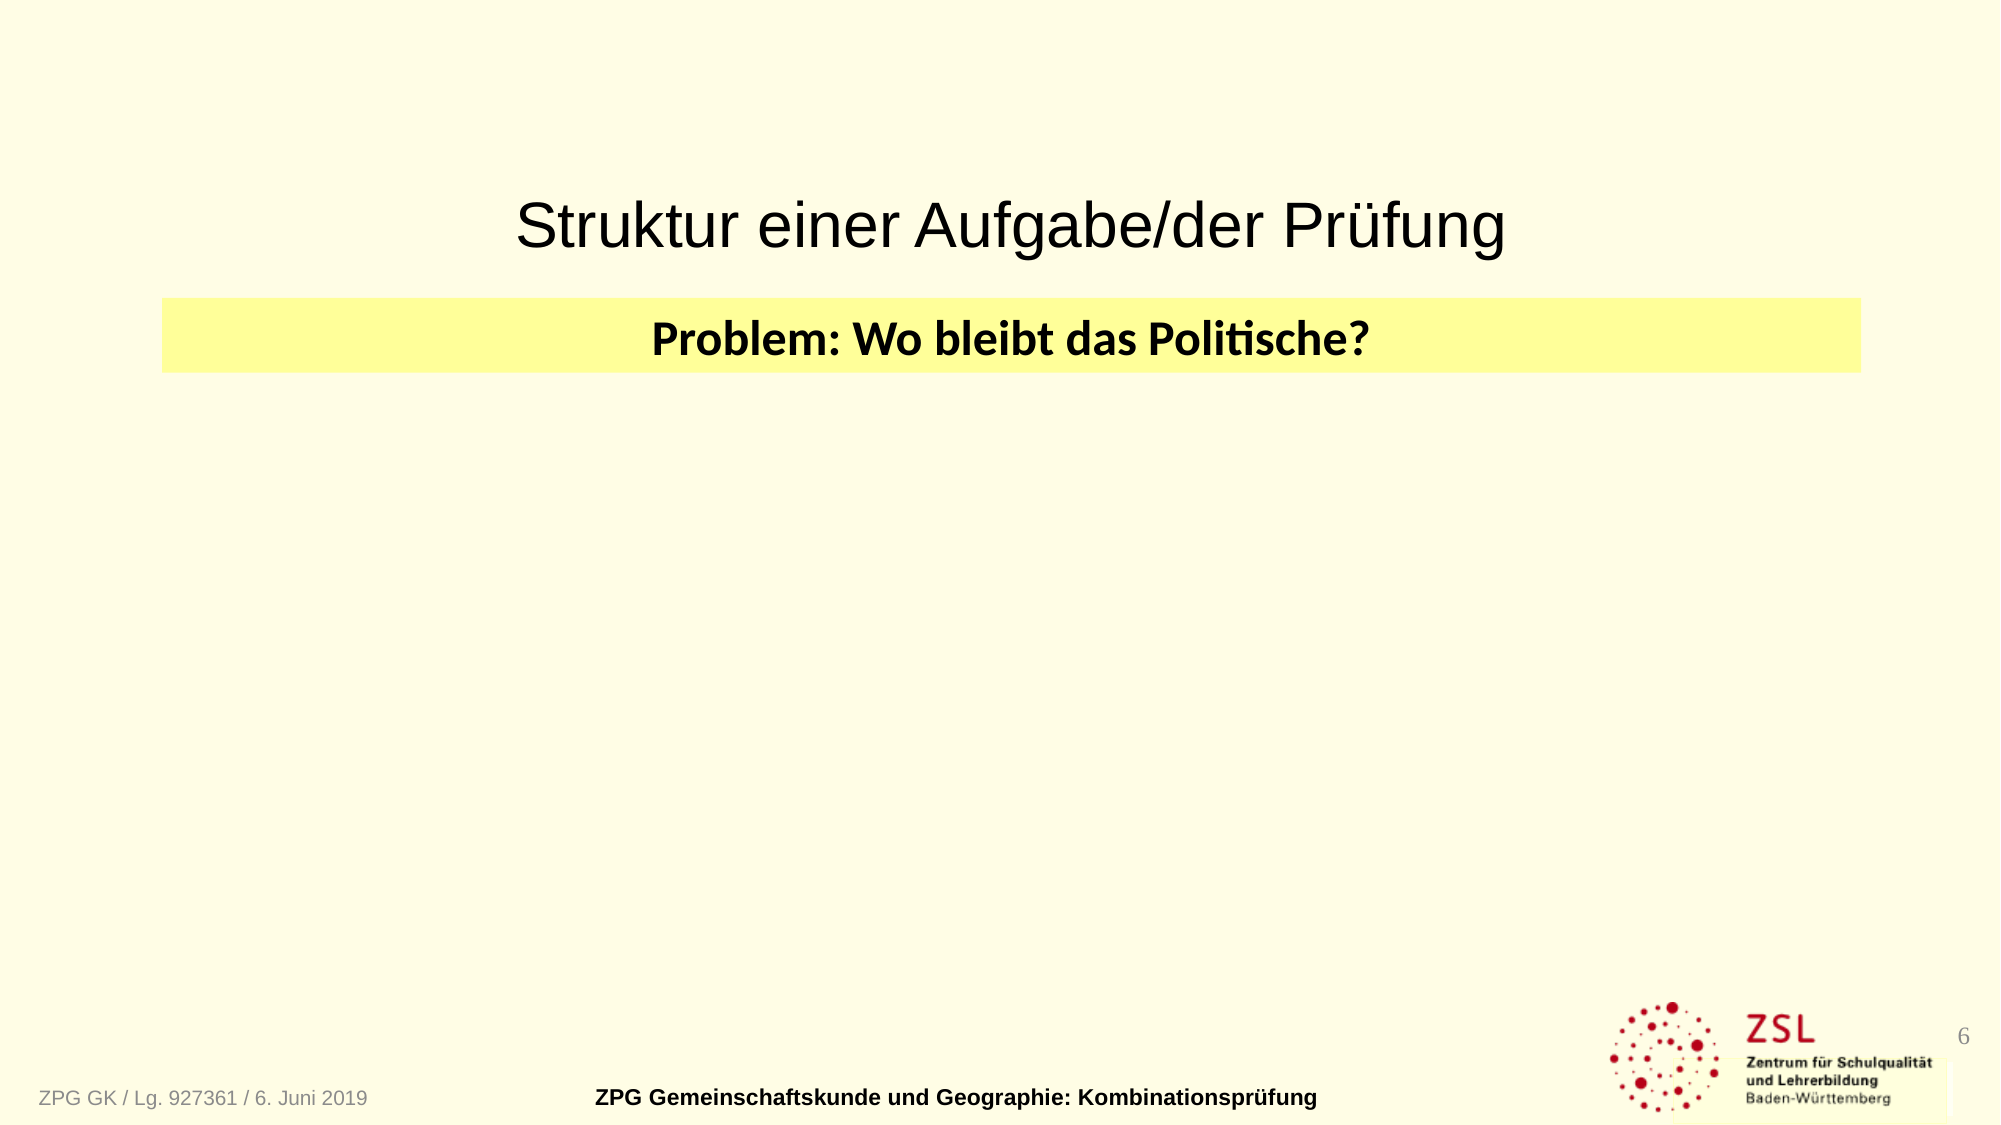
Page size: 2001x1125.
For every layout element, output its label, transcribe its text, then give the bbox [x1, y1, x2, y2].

text_box Problem: Wo bleibt das Politische? [162, 297, 1862, 373]
picture [1609, 1002, 1935, 1114]
slide_number 6 [1899, 1004, 1986, 1065]
text_box ZPG GK / Lg. 927361 / 6. Juni 2019 [23, 1066, 843, 1125]
picture [1947, 1065, 1953, 1116]
text_box Struktur einer Aufgabe/der Prüfung [149, 175, 1875, 268]
